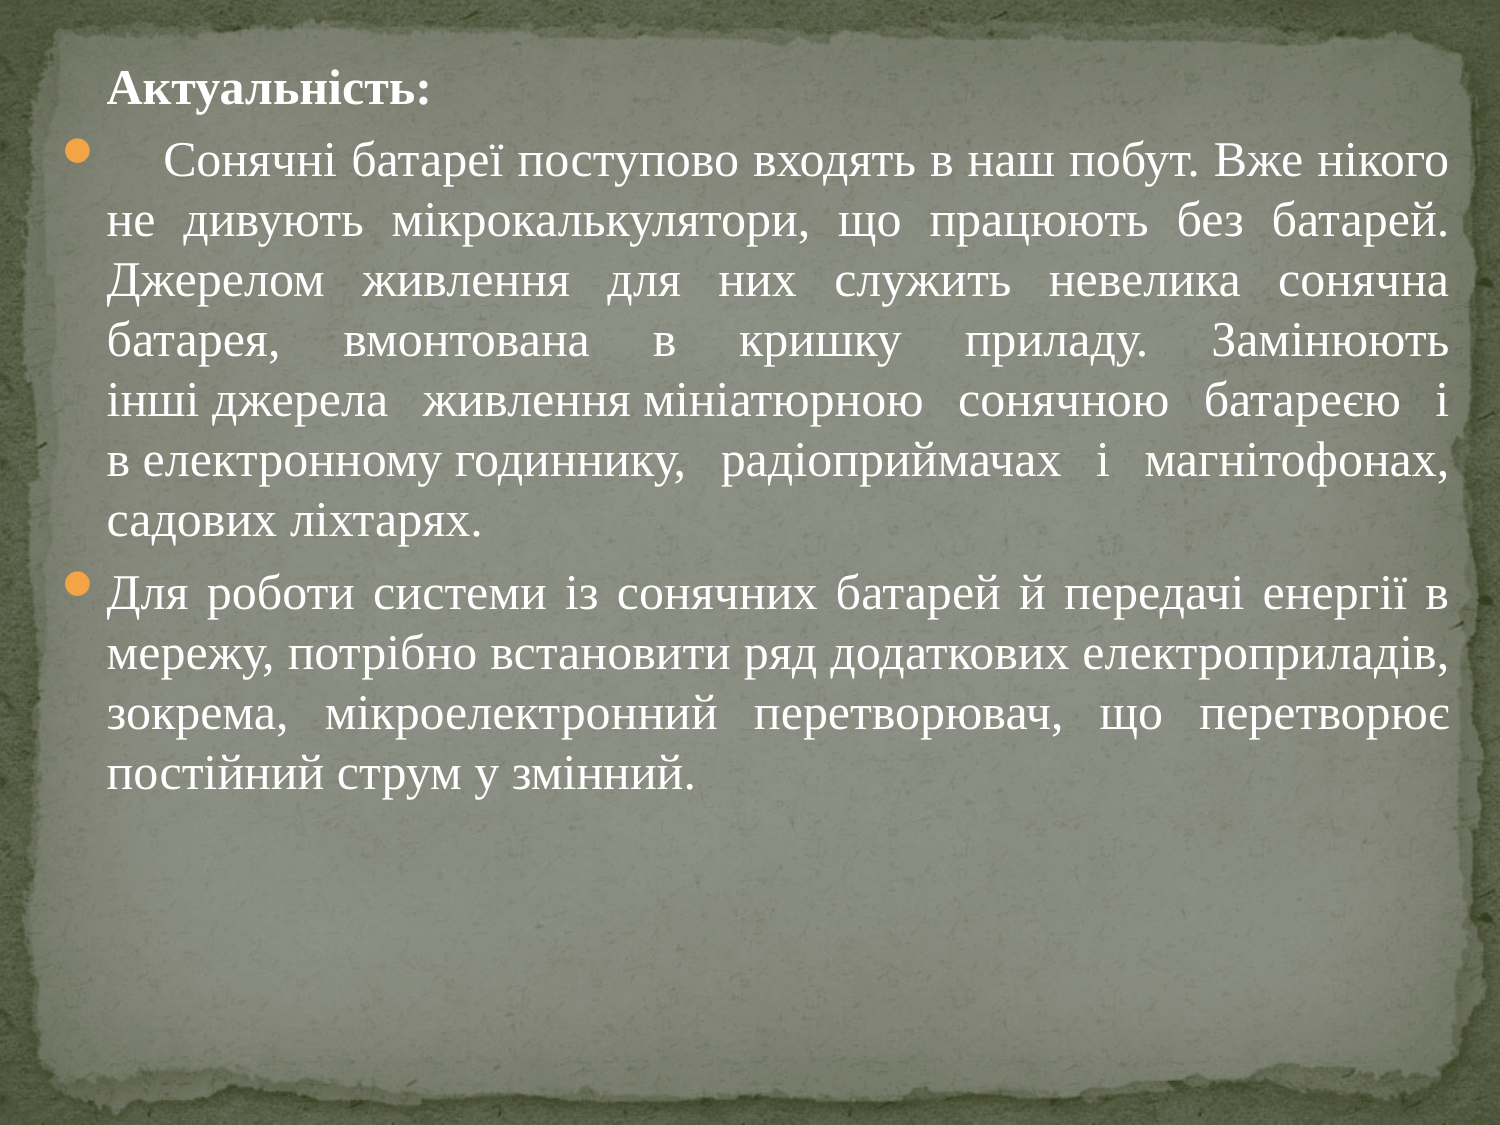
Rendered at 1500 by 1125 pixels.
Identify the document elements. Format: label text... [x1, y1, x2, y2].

list Актуальність: Сонячні батареї поступово входять в наш побут. Вже нікого не дивують мікрокалькулятори, що працюють без батарей. Джерелом живлення для них служить невелика сонячна батарея, вмонтована в кришку приладу. Замінюють інші джерела живлення мініатюрною сонячною батареєю і в електронному годиннику, радіоприймачах і магнітофонах, садових ліхтарях. Для роботи системи із сонячних батарей й передачі енергії в мережу, потрібно встановити ряд додаткових електроприладів, зокрема, мікроелектронний перетворювач, що перетворює постійний струм у змінний. [46, 46, 1465, 1020]
